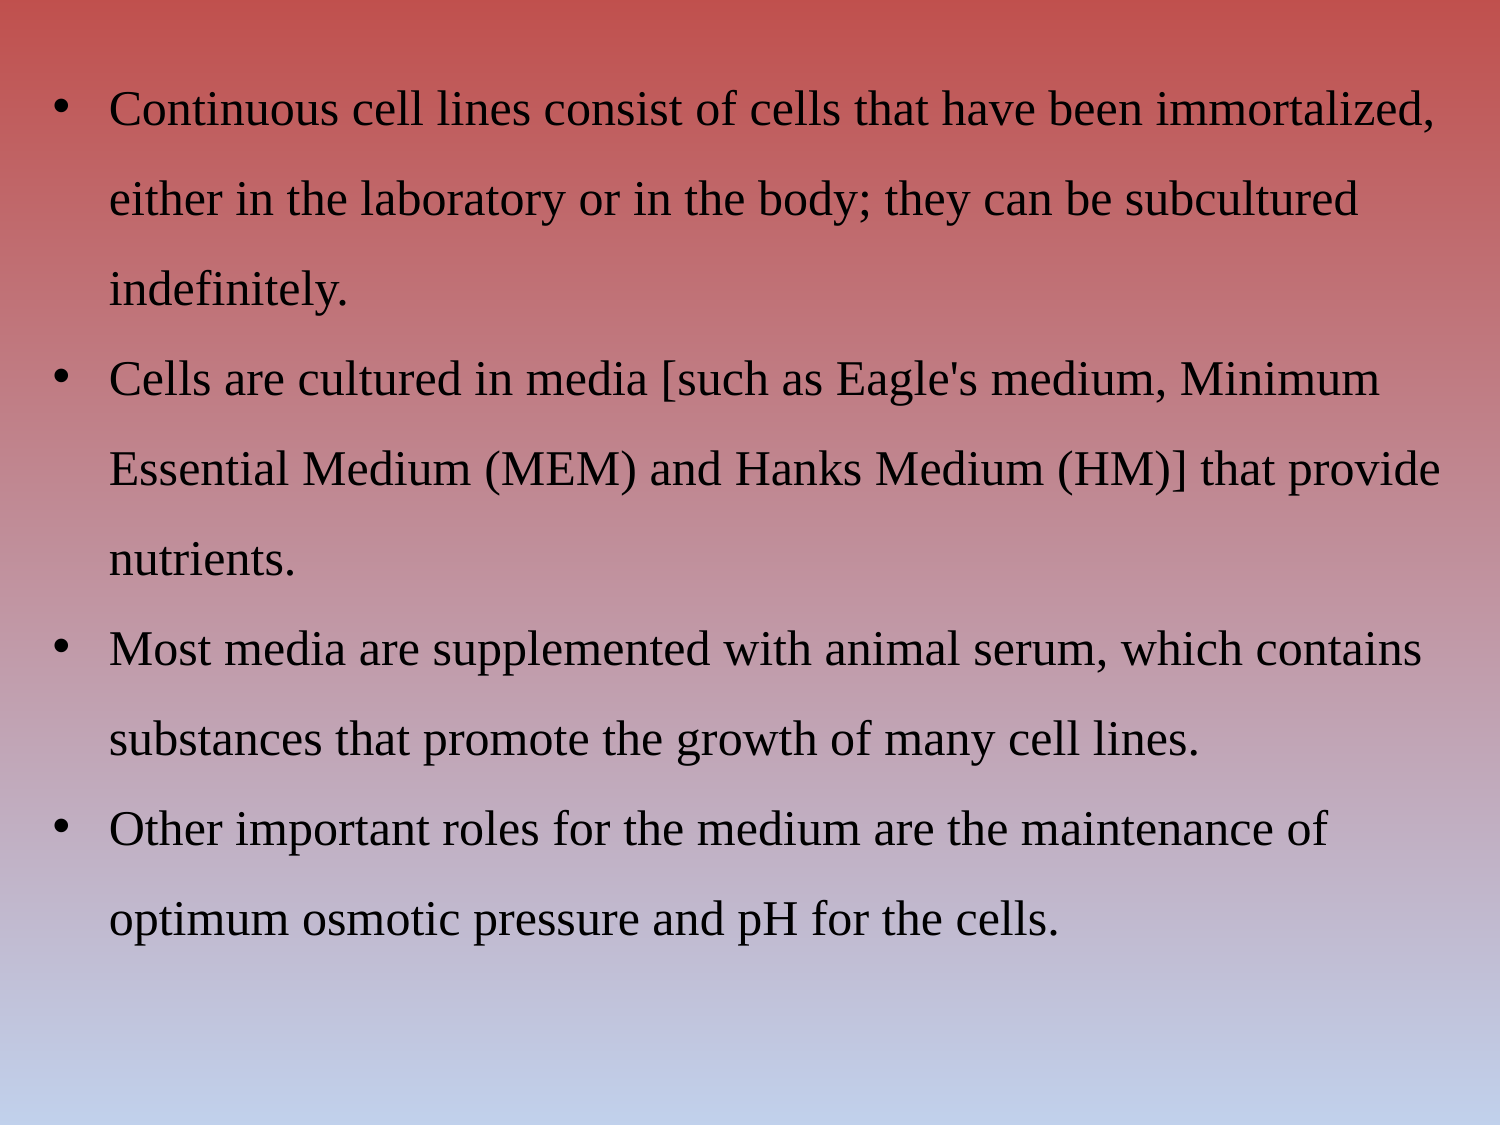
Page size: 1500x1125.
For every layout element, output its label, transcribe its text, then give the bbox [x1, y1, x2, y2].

list Continuous cell lines consist of cells that have been immortalized, either in the laboratory or in the body; they can be subcultured indefinitely. Cells are cultured in media [such as Eagle's medium, Minimum Essential Medium (MEM) and Hanks Medium (HM)] that provide nutrients. Most media are supplemented with animal serum, which contains substances that promote the growth of many cell lines. Other important roles for the medium are the maintenance of optimum osmotic pressure and pH for the cells. [37, 37, 1463, 1018]
